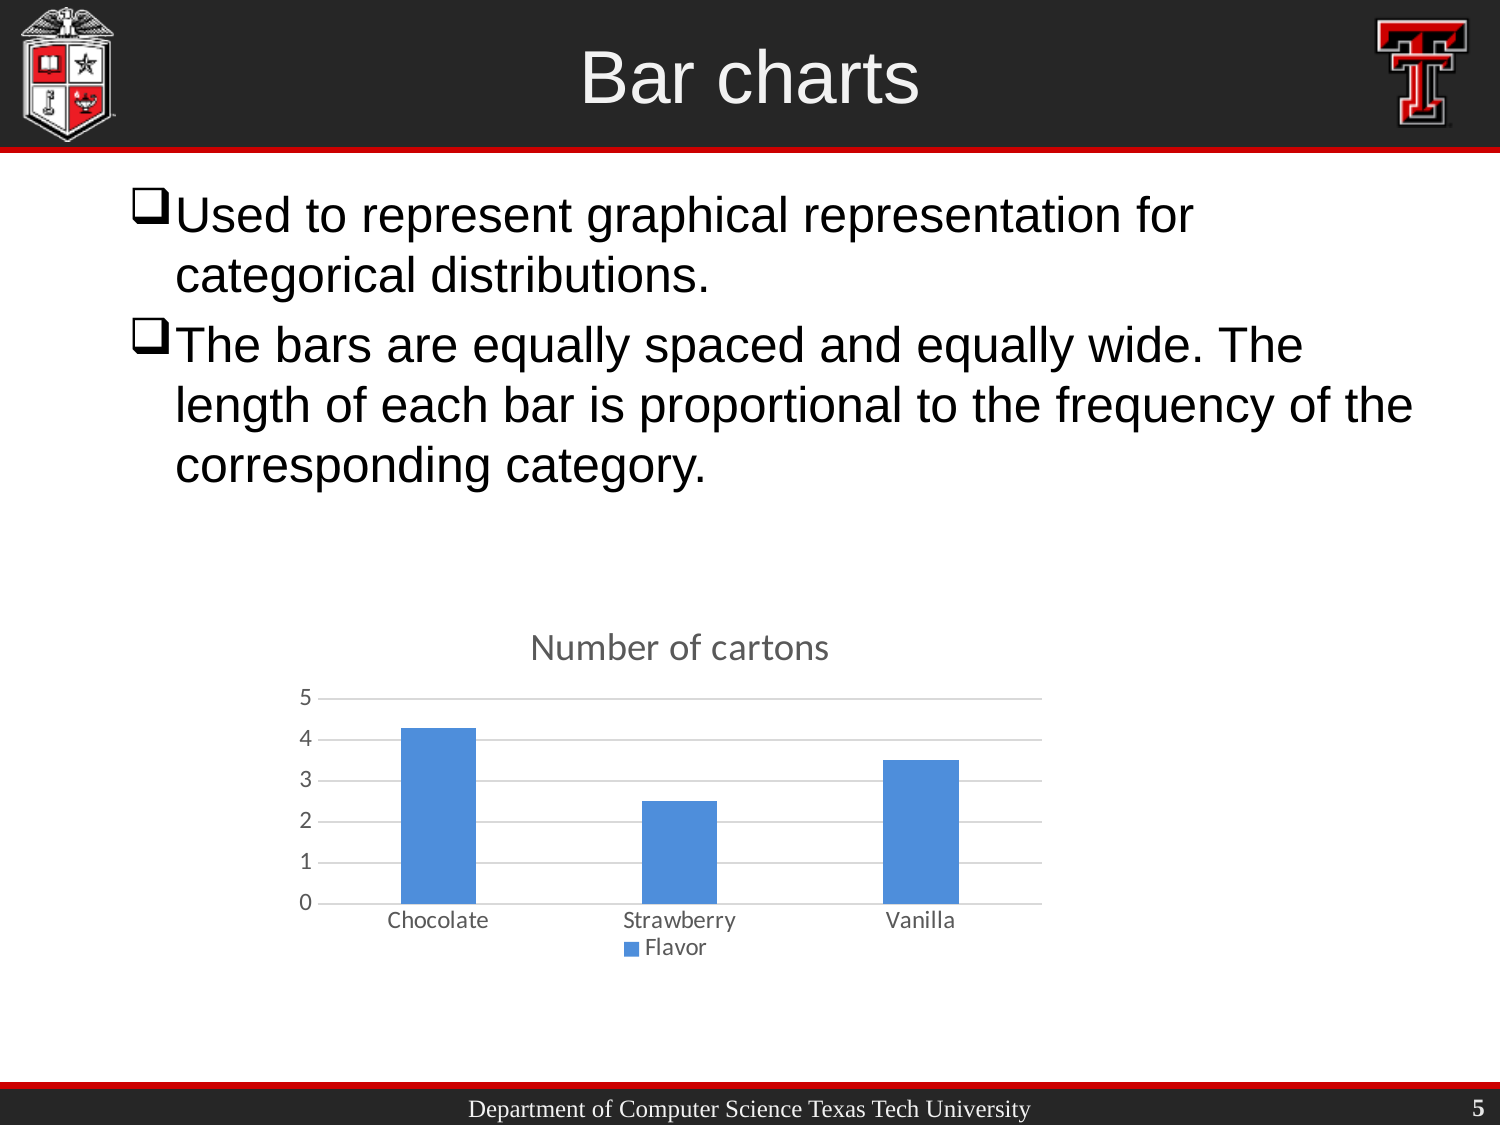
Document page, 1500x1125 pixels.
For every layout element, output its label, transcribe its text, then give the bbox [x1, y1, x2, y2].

picture [1373, 14, 1472, 128]
list Used to represent graphical representation for categorical distributions. The bars are equally spaced and equally wide. The length of each bar is proportional to the frequency of the corresponding category. [113, 174, 1431, 1075]
slide_number 5 [1392, 1086, 1500, 1125]
picture [21, 7, 116, 142]
chart [283, 599, 1058, 992]
title Bar charts [151, 6, 1349, 141]
